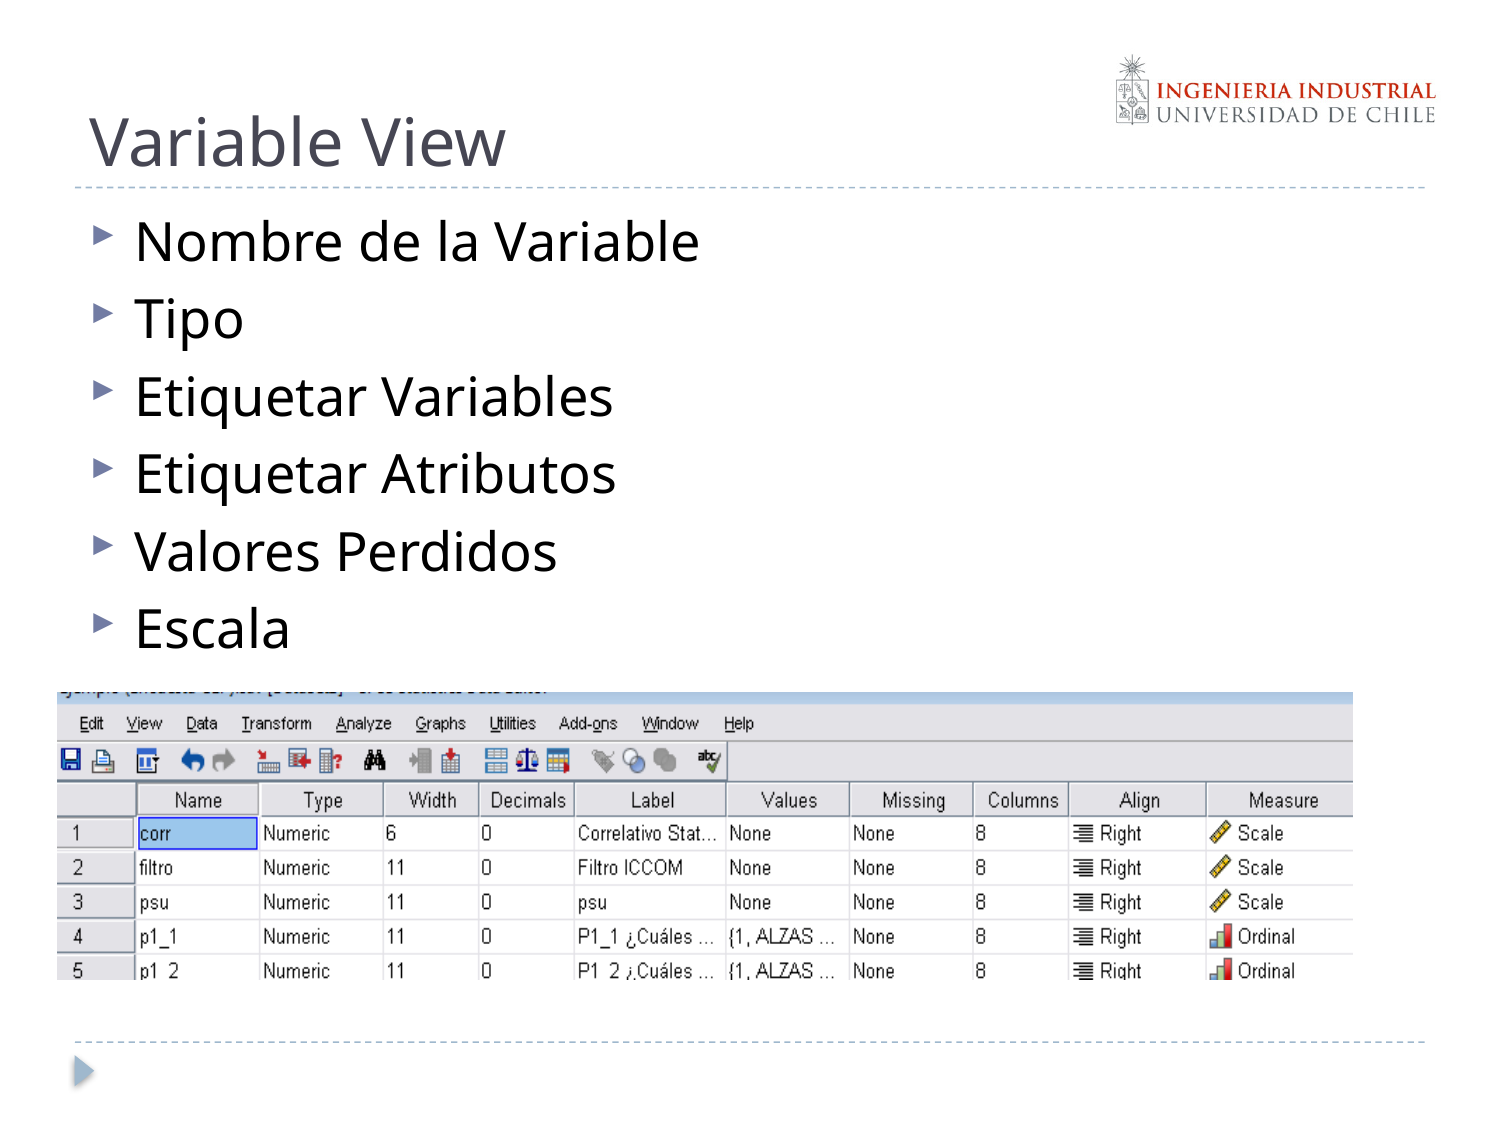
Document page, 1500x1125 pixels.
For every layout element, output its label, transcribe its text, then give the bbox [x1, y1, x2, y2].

picture [57, 692, 1353, 981]
picture [1092, 30, 1459, 166]
list Nombre de la Variable Tipo Etiquetar Variables Etiquetar Atributos Valores Perdidos Escala [75, 200, 1425, 1010]
title Variable View [75, 24, 1425, 188]
